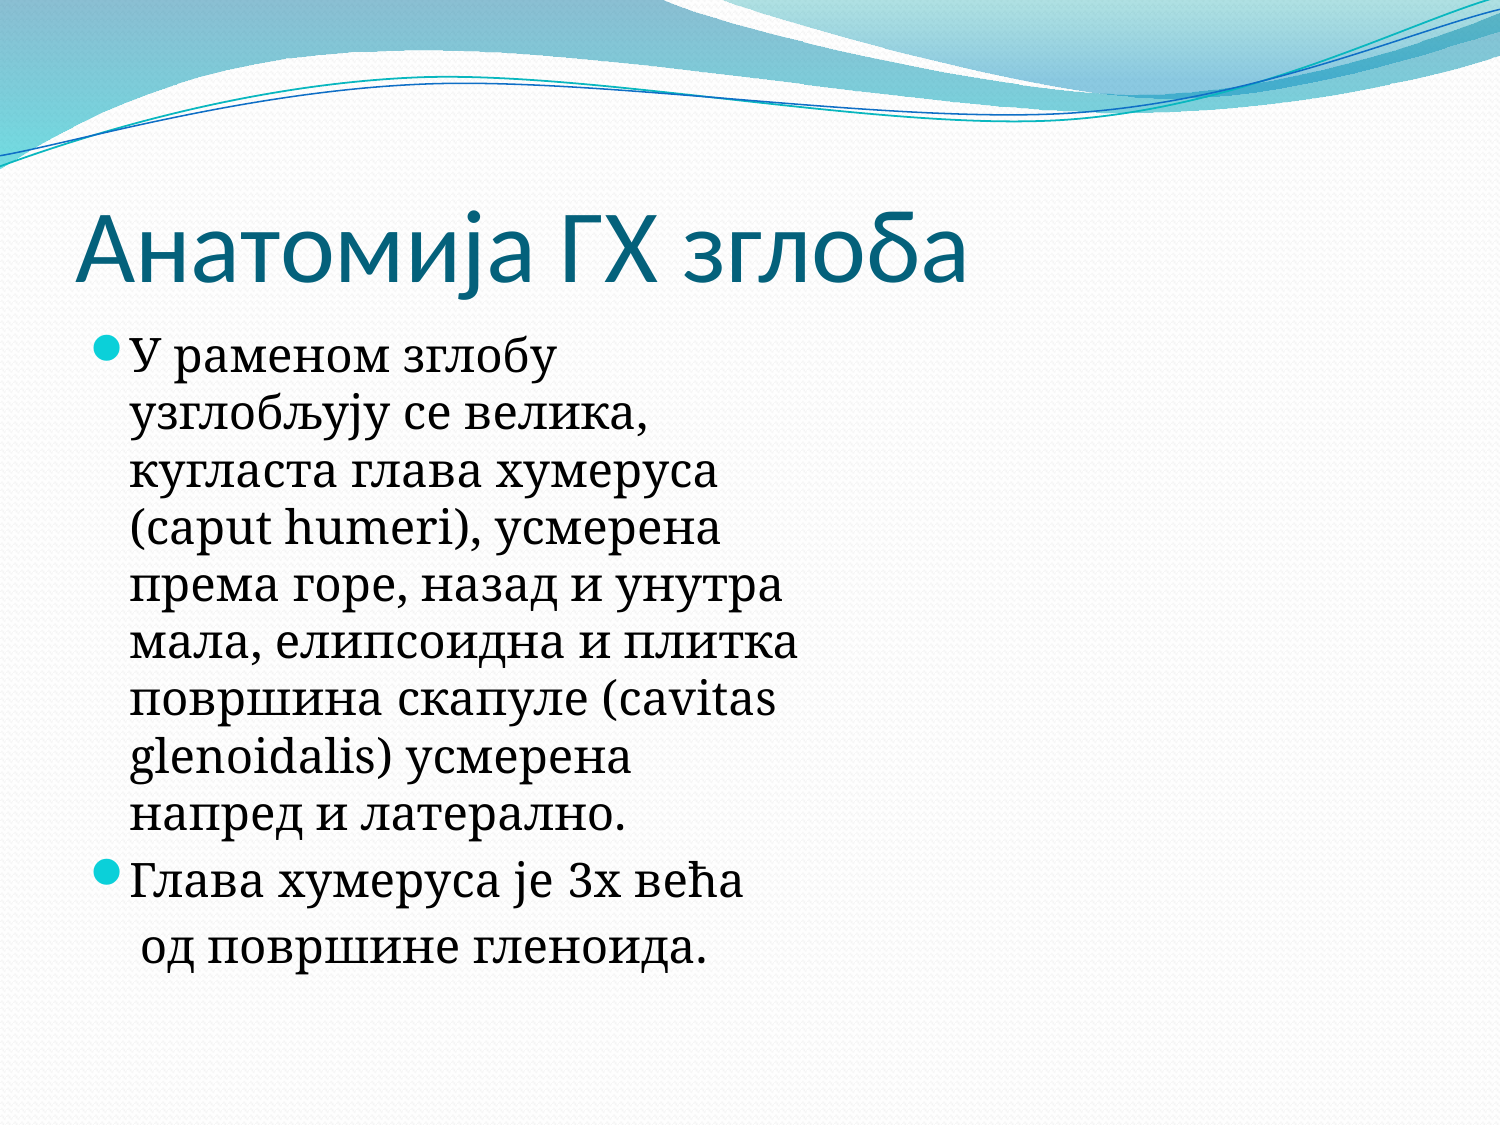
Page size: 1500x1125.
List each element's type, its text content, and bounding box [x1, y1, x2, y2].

title Анатомија ГХ зглоба [75, 115, 1425, 303]
list У раменом зглобу узглобљују се велика, кугласта глава хумеруса (caput humeri), усмерена према горе, назад и унутра мала, елипсоидна и плитка површина скапуле (cavitas glenoidalis) усмерена напред и латерално. Глава хумеруса је 3x већа од површине гленоида. [75, 317, 821, 1038]
